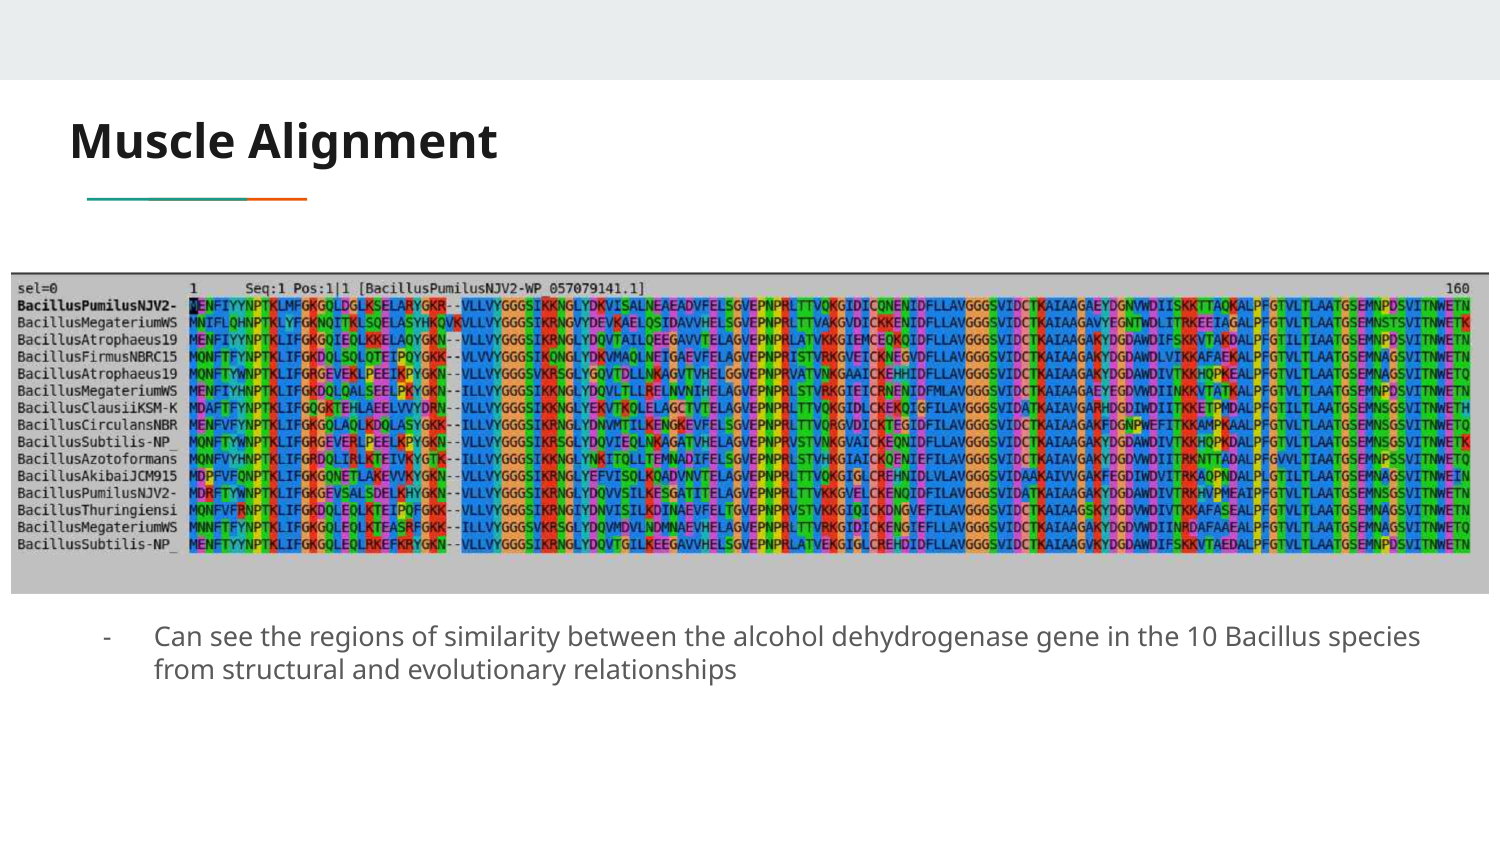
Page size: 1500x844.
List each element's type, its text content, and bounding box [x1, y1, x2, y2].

picture [11, 272, 1489, 594]
text_box Can see the regions of similarity between the alcohol dehydrogenase gene in the 10 Bacillus species from structural and evolutionary relationships [64, 604, 1461, 697]
title Muscle Alignment [54, 96, 1316, 184]
